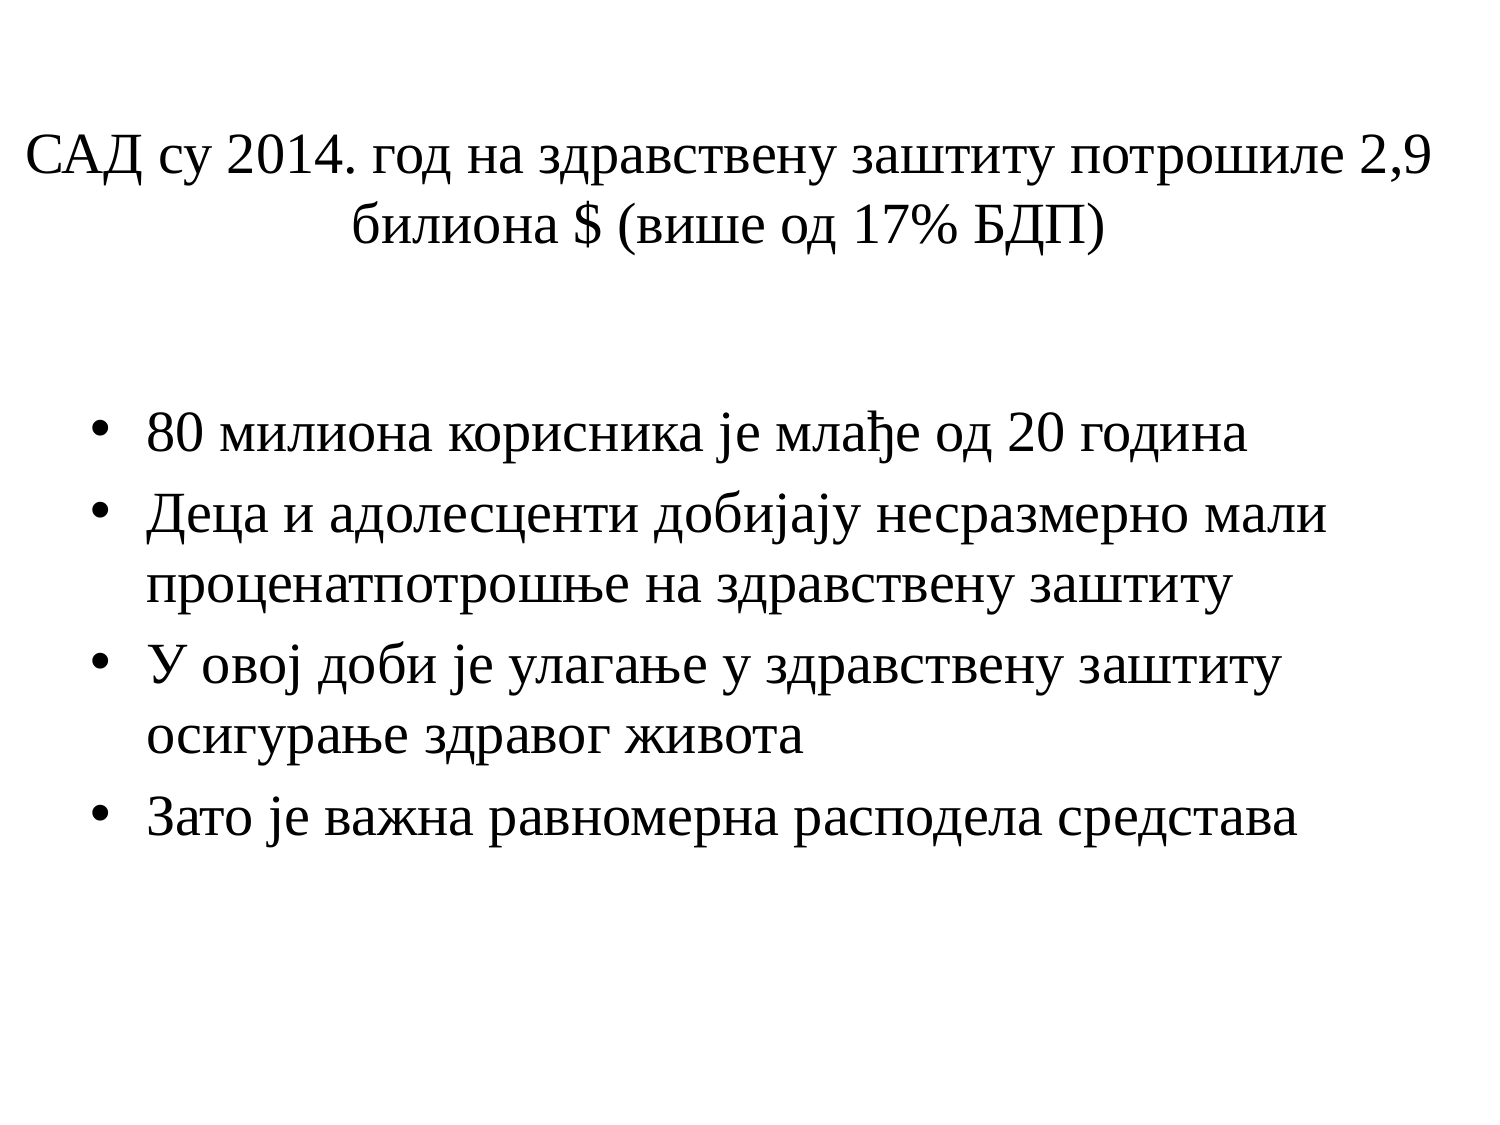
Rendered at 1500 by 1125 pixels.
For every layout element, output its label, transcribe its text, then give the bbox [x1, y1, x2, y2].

title САД су 2014. год на здравствену заштиту потрошиле 2,9 билиона $ (више од 17% БДП) [0, 45, 1459, 327]
list 80 милиона корисника је млађе од 20 година Деца и адолесценти добијају несразмерно мали проценатпотрошње на здравствену заштиту У овој доби је улагање у здравствену заштиту осигурање здравог живота Зато је важна равномерна расподела средстава [75, 385, 1425, 1005]
